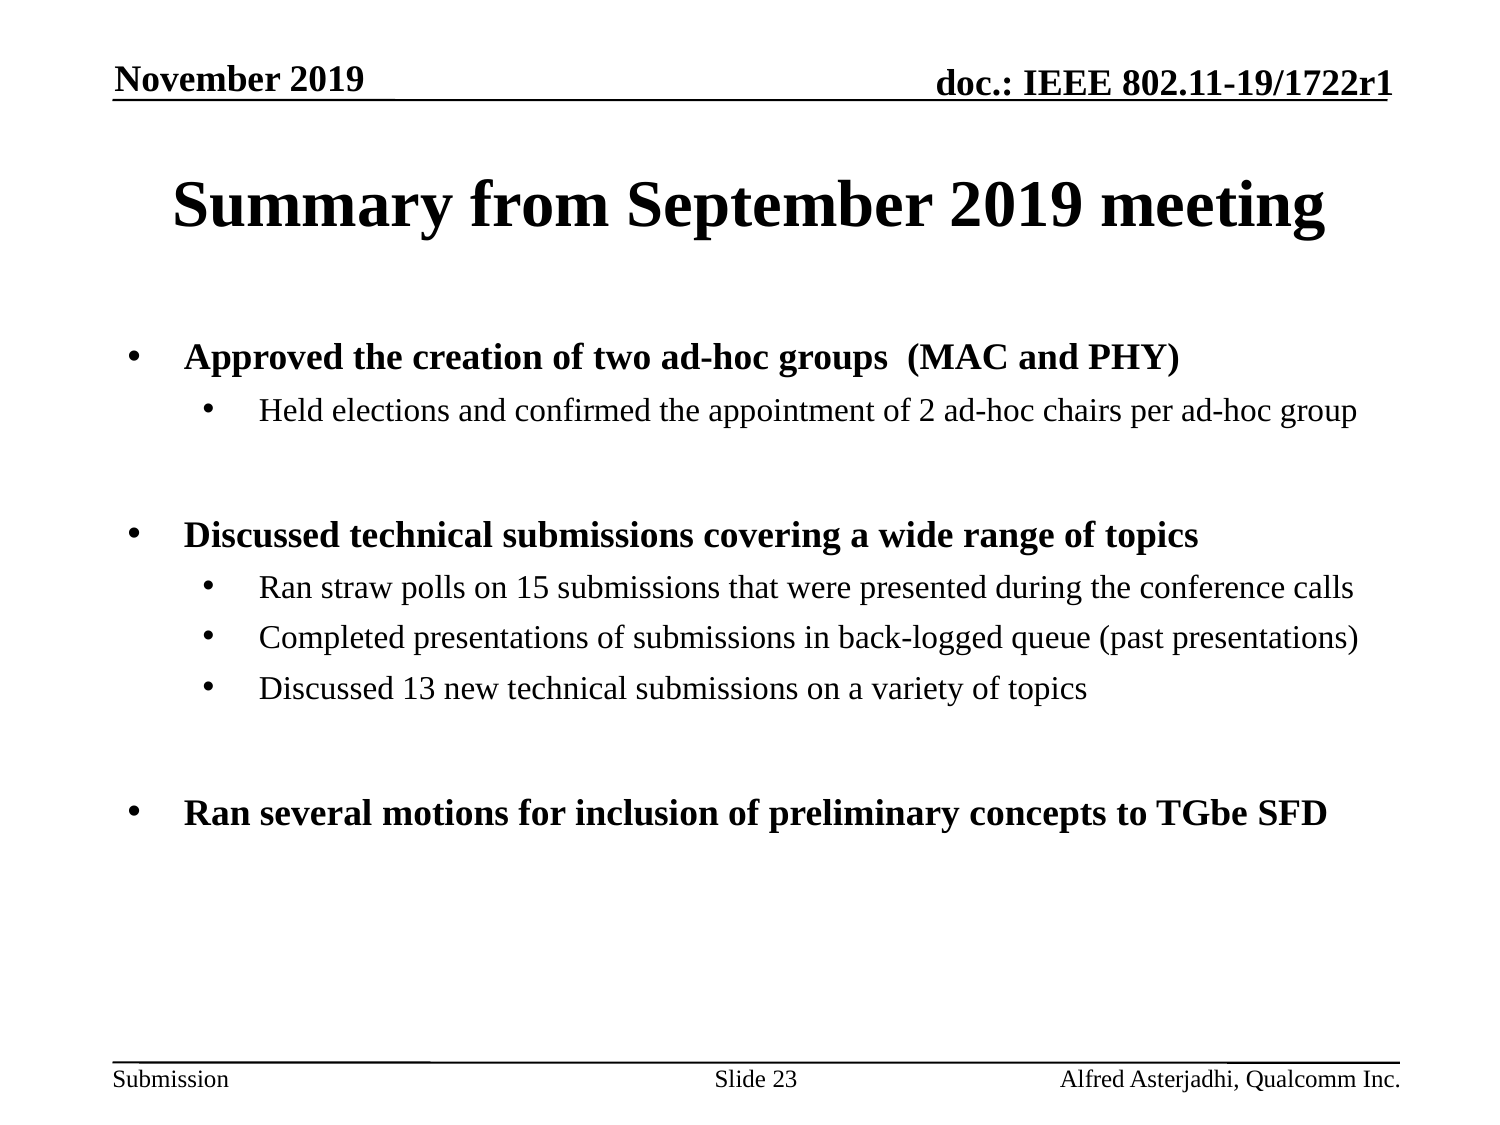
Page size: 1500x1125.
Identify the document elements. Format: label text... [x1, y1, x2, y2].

title Summary from September 2019 meeting [112, 112, 1388, 288]
footer Alfred Asterjadhi, Qualcomm Inc. [878, 1061, 1402, 1093]
list Approved the creation of two ad-hoc groups (MAC and PHY) Held elections and confirmed the appointment of 2 ad-hoc chairs per ad-hoc group Discussed technical submissions covering a wide range of topics Ran straw polls on 15 submissions that were presented during the conference calls Completed presentations of submissions in back-logged queue (past presentations) Discussed 13 new technical submissions on a variety of topics Ran several motions for inclusion of preliminary concepts to TGbe SFD [112, 324, 1388, 1000]
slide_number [114, 54, 423, 100]
slide_number Slide 23 [712, 1061, 800, 1123]
